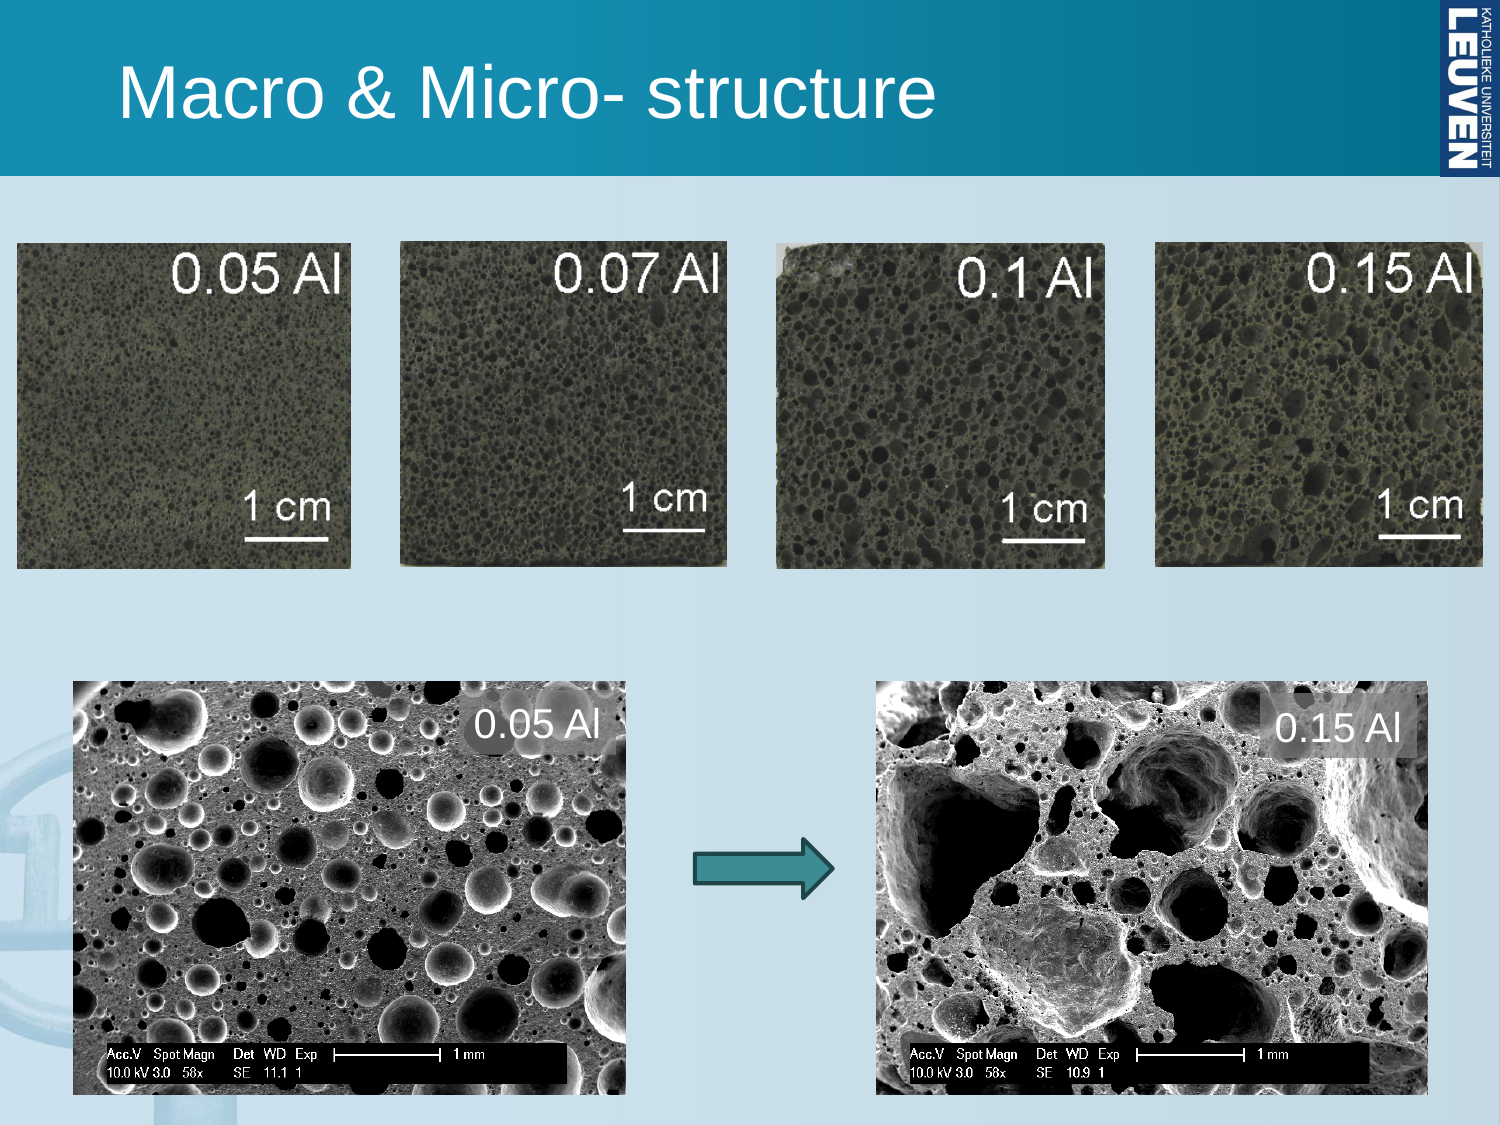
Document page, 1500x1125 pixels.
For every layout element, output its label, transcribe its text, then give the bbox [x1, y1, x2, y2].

picture [0, 0, 1500, 1125]
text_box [73, 680, 626, 1095]
title Macro & Micro- structure [117, 0, 1418, 178]
text_box [692, 837, 835, 901]
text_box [875, 680, 1428, 1095]
